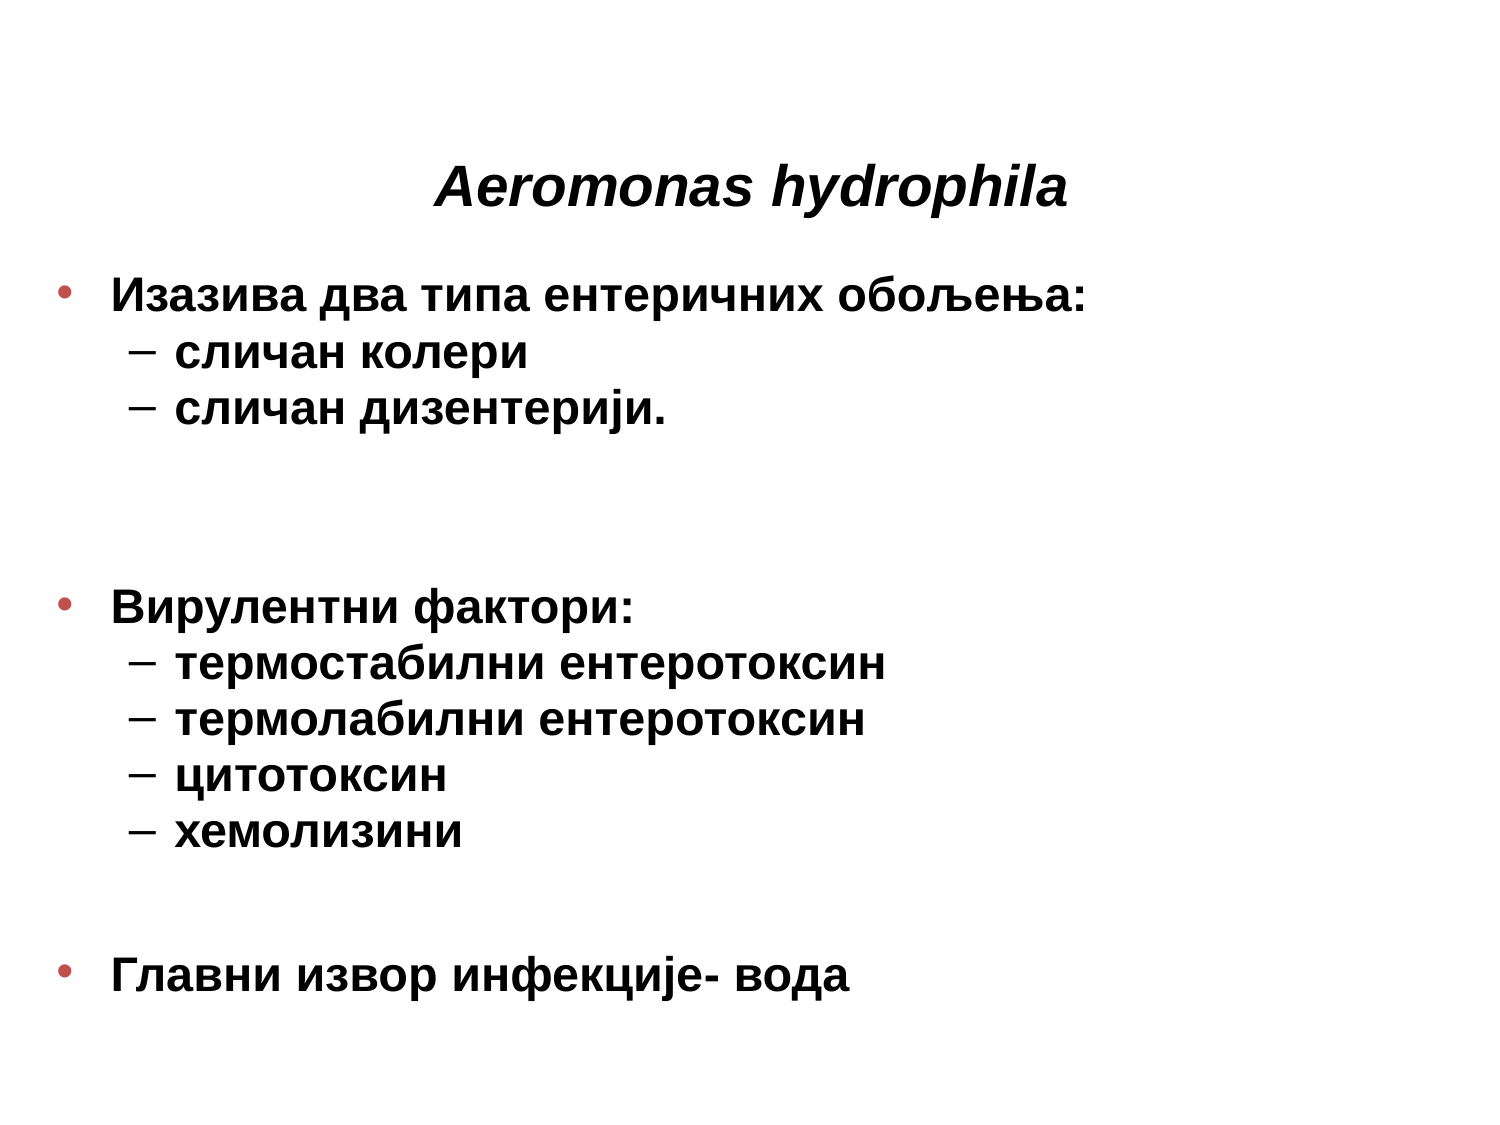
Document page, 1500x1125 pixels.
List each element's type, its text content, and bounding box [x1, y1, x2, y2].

list Изазива два типа ентеричних обољења: сличан колери сличан дизентерији. Вирулентни фактори: термостабилни ентеротоксин термолабилни ентеротоксин цитотоксин хемолизини Главни извор инфекције- вода [40, 266, 1392, 1010]
title Aeromonas hydrophila [76, 89, 1428, 278]
